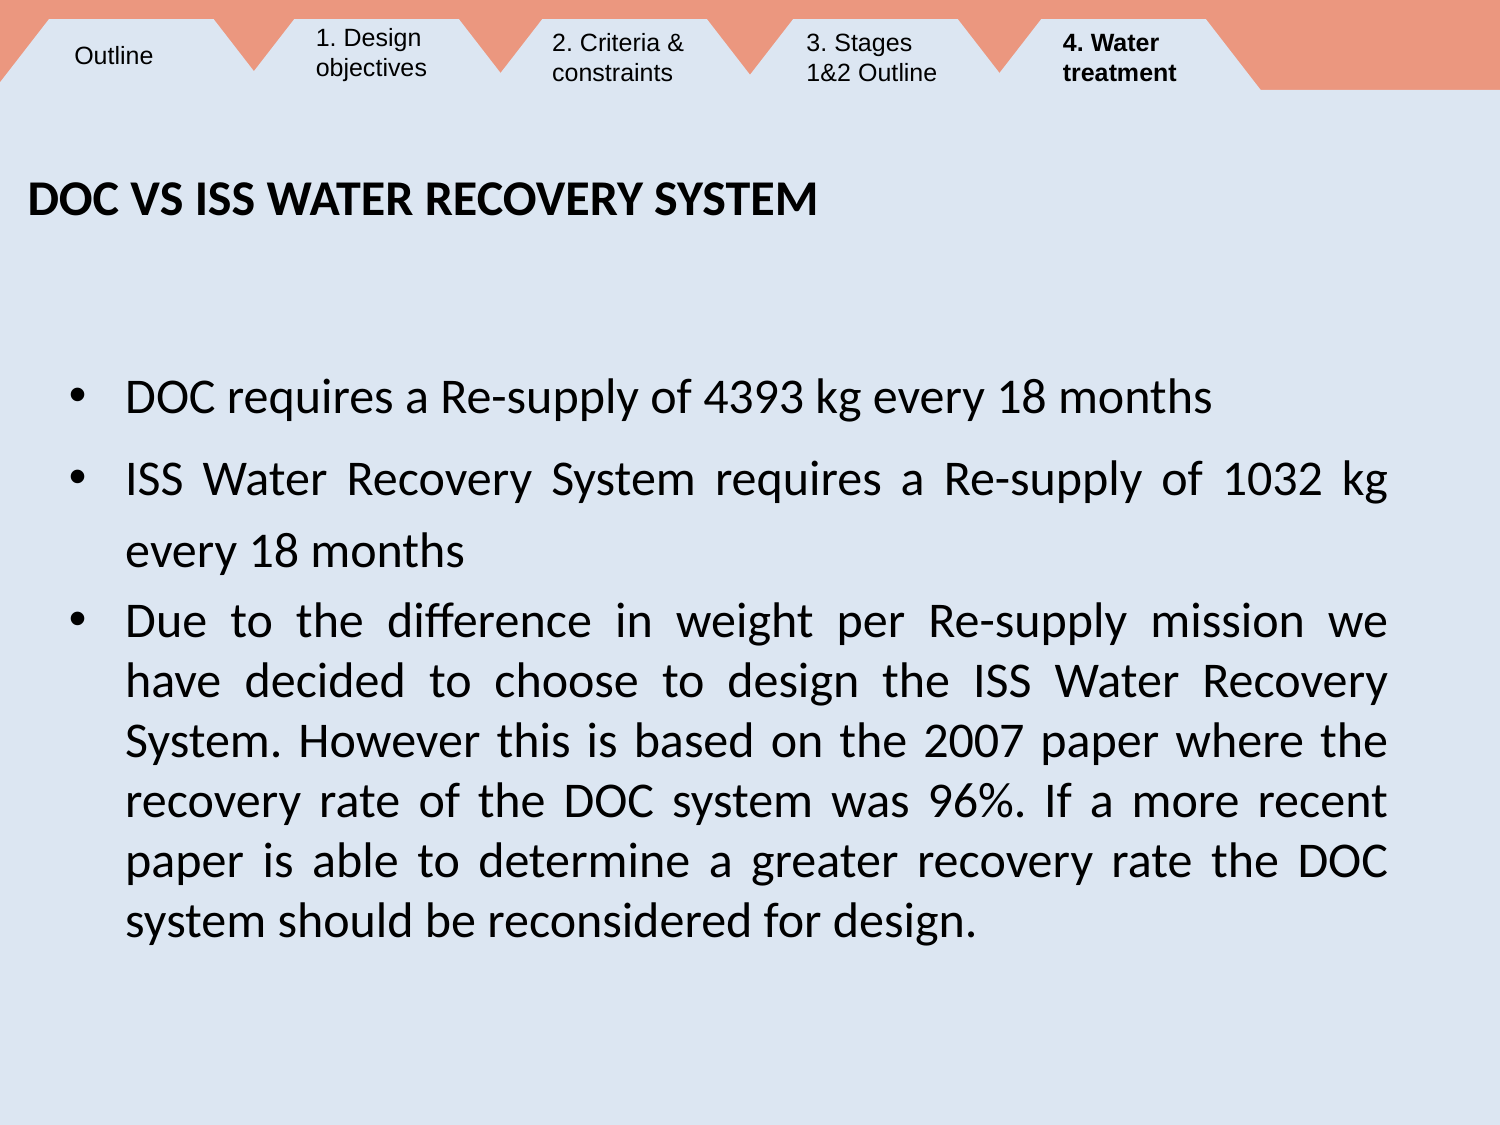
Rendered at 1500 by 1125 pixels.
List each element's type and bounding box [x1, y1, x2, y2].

list [0, 0, 1500, 1125]
